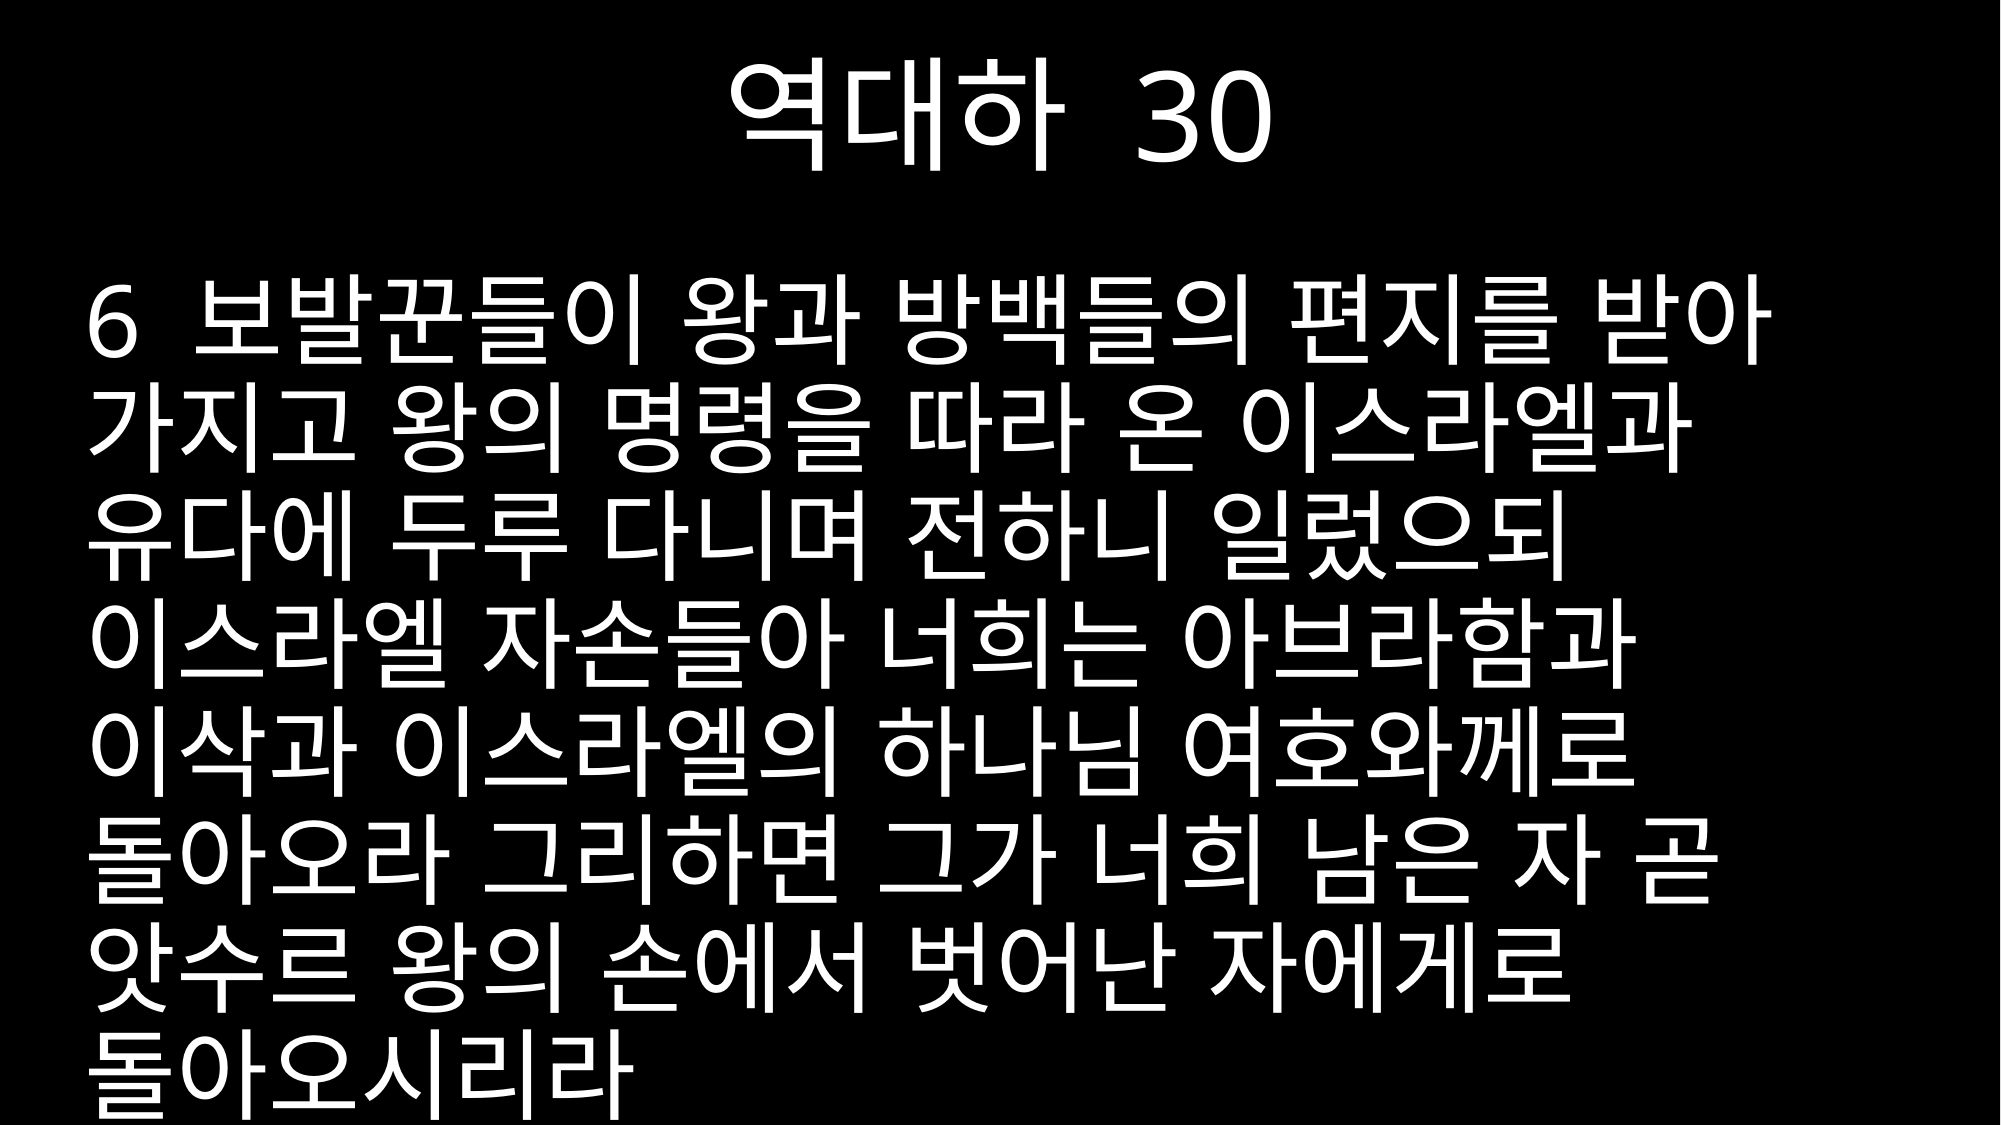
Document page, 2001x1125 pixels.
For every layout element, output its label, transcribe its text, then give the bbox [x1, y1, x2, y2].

picture [0, 0, 2001, 1125]
footer 역대하 30 [0, 32, 2000, 192]
list 6 보발꾼들이 왕과 방백들의 편지를 받아 가지고 왕의 명령을 따라 온 이스라엘과 유다에 두루 다니며 전하니 일렀으되 이스라엘 자손들아 너희는 아브라함과 이삭과 이스라엘의 하나님 여호와께로 돌아오라 그리하면 그가 너희 남은 자 곧 앗수르 왕의 손에서 벗어난 자에게로 돌아오시리라 [69, 263, 1953, 423]
